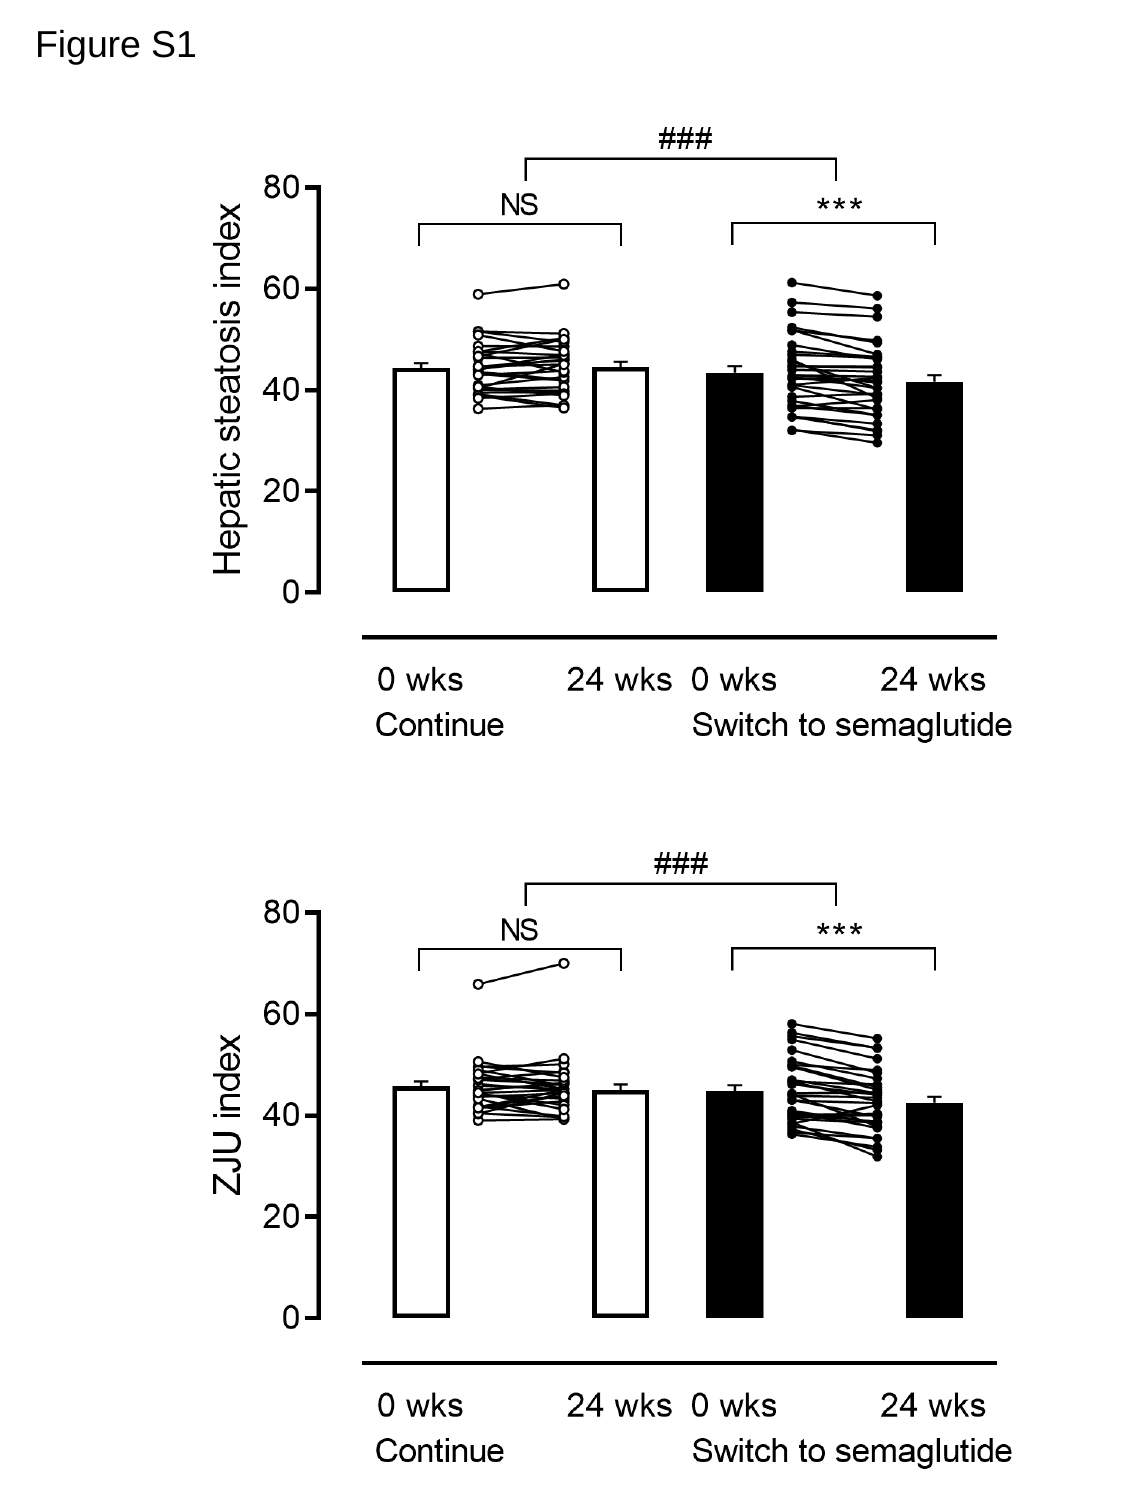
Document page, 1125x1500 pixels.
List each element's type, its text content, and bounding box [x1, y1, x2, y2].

picture [172, 88, 1098, 776]
text_box Figure S1 [20, 12, 213, 73]
picture [172, 813, 1098, 1500]
